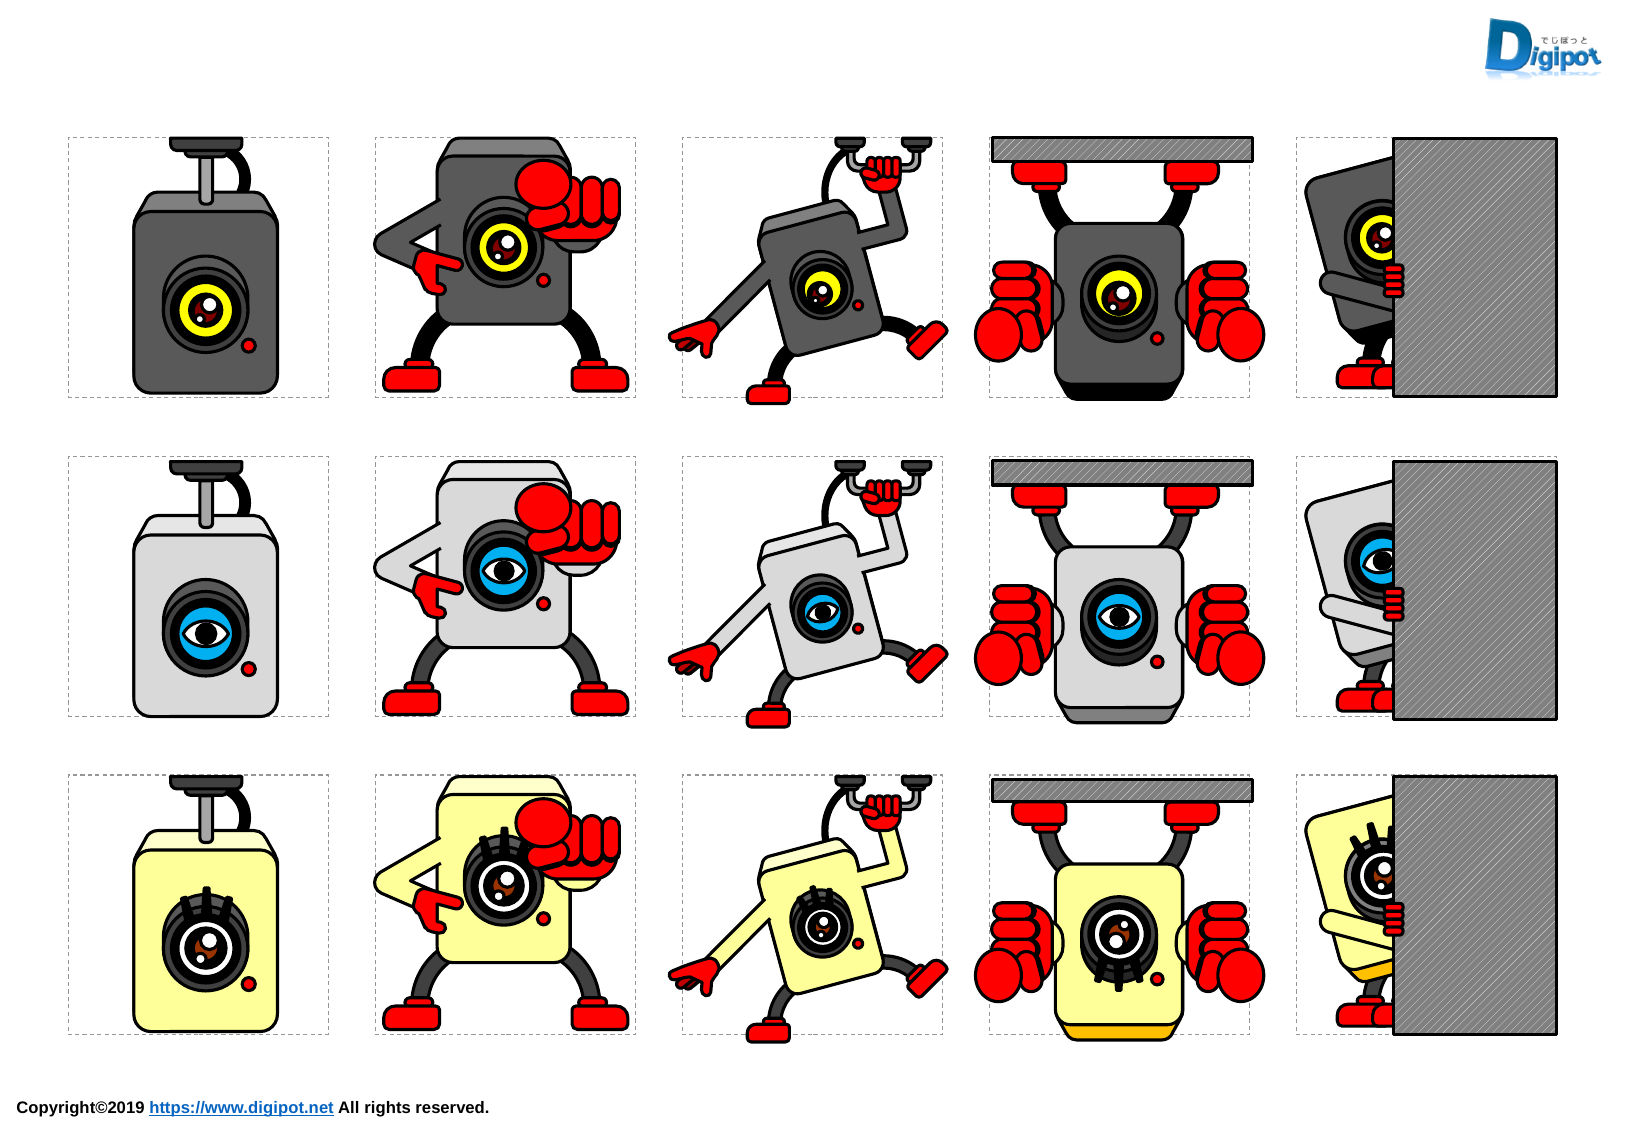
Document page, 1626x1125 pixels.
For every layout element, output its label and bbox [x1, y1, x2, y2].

text_box [378, 461, 628, 715]
text_box [975, 137, 1264, 400]
text_box [975, 460, 1264, 723]
text_box [975, 779, 1264, 1040]
text_box [674, 776, 935, 1043]
text_box [1319, 776, 1557, 1035]
text_box [674, 461, 935, 728]
text_box [1319, 138, 1557, 397]
text_box [133, 138, 278, 394]
text_box [1319, 461, 1557, 720]
text_box [133, 776, 278, 1032]
text_box [378, 776, 628, 1030]
text_box [133, 461, 278, 717]
text_box [378, 138, 628, 391]
picture [1485, 18, 1602, 82]
text_box [674, 138, 935, 404]
